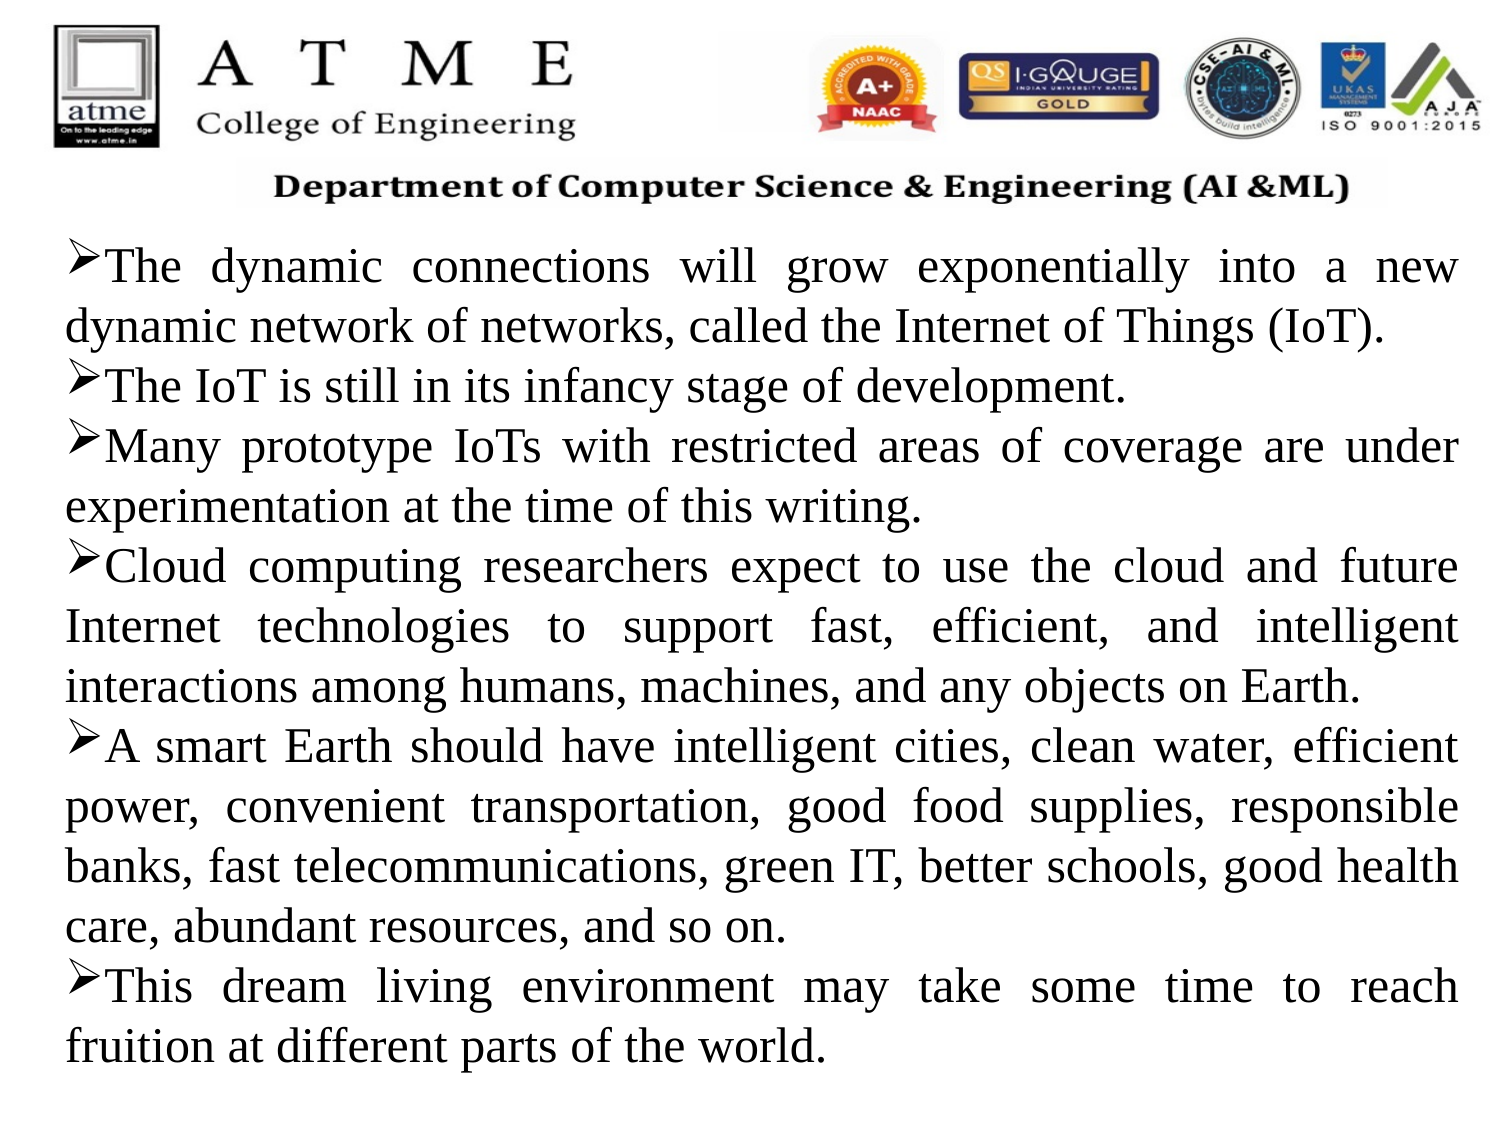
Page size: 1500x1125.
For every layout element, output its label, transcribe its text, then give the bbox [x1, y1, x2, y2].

picture [24, 0, 1500, 226]
text_box The dynamic connections will grow exponentially into a new dynamic network of networks, called the Internet of Things (IoT). The IoT is still in its infancy stage of development. Many prototype IoTs with restricted areas of coverage are under experimentation at the time of this writing. Cloud computing researchers expect to use the cloud and future Internet technologies to support fast, efficient, and intelligent interactions among humans, machines, and any objects on Earth. A smart Earth should have intelligent cities, clean water, efficient power, convenient transportation, good food supplies, responsible banks, fast telecommunications, green IT, better schools, good health care, abundant resources, and so on. This dream living environment may take some time to reach fruition at different parts of the world. [49, 234, 1475, 1080]
